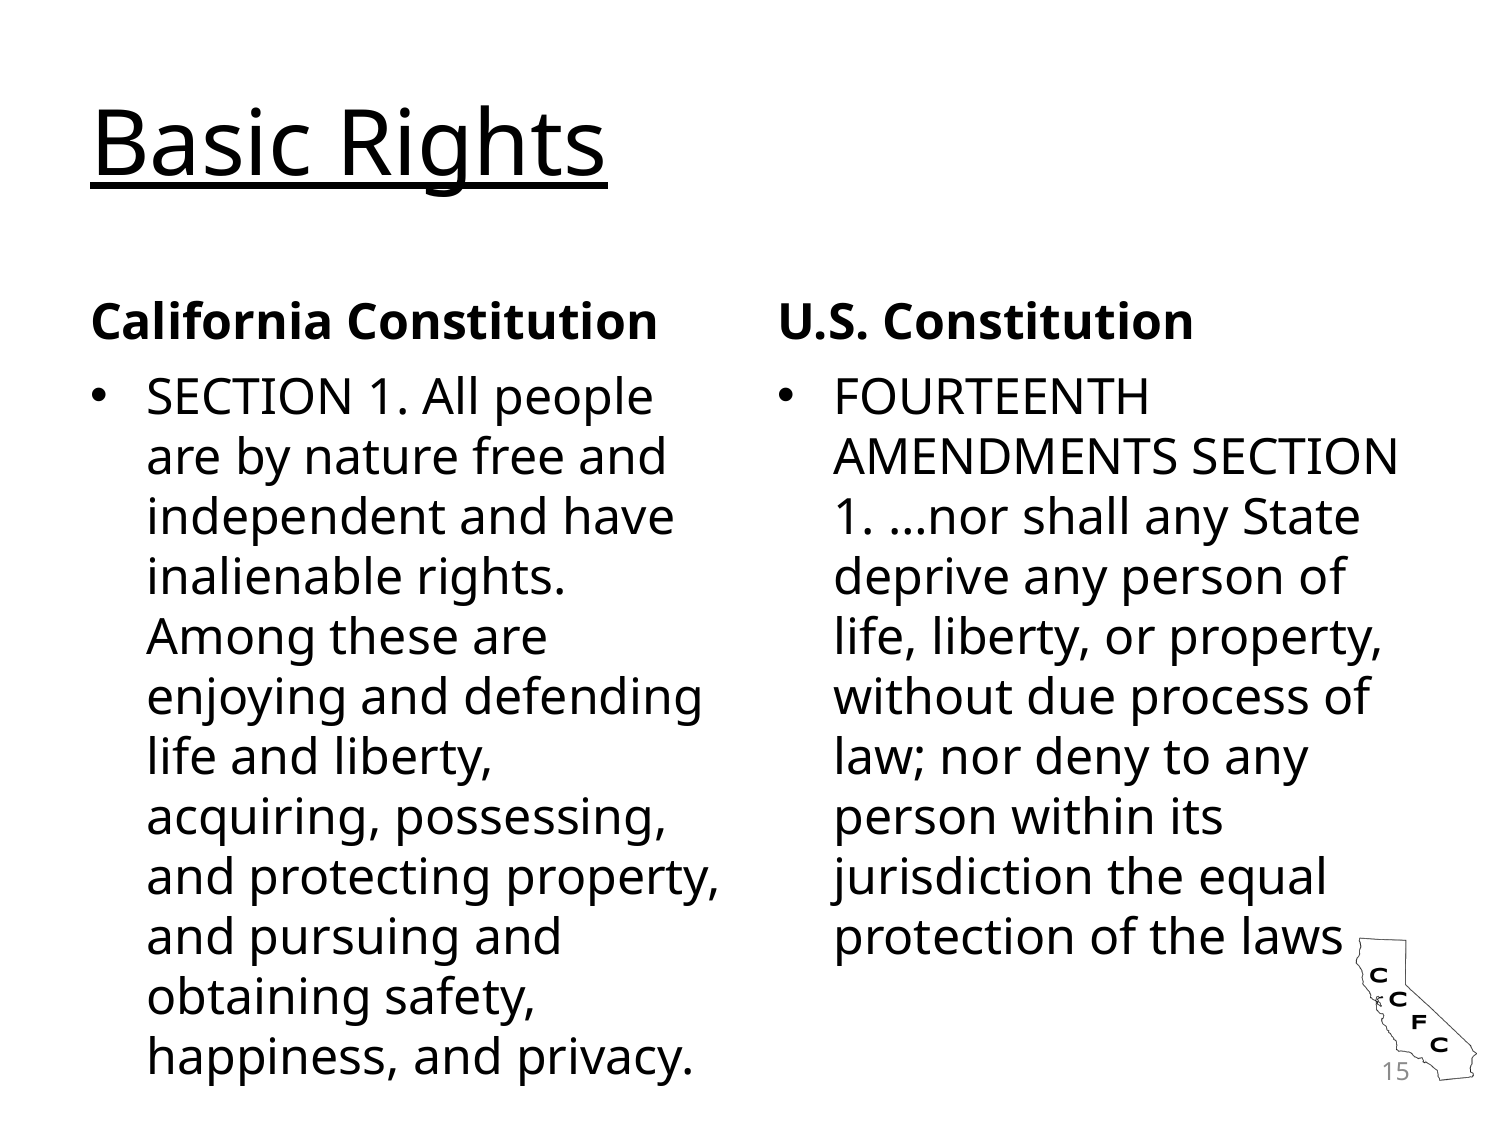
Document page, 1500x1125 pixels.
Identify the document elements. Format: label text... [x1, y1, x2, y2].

slide_number 15 [1074, 1042, 1425, 1103]
list FOURTEENTH AMENDMENTS SECTION 1. …nor shall any State deprive any person of life, liberty, or property, without due process of law; nor deny to any person within its jurisdiction the equal protection of the laws [761, 356, 1425, 1005]
list SECTION 1. All people are by nature free and independent and have inalienable rights. Among these are enjoying and defending life and liberty, acquiring, possessing, and protecting property, and pursuing and obtaining safety, happiness, and privacy. [75, 356, 738, 1005]
list California Constitution [75, 251, 738, 356]
picture [1350, 934, 1480, 1085]
list U.S. Constitution [761, 251, 1425, 356]
title Basic Rights [75, 45, 1425, 233]
